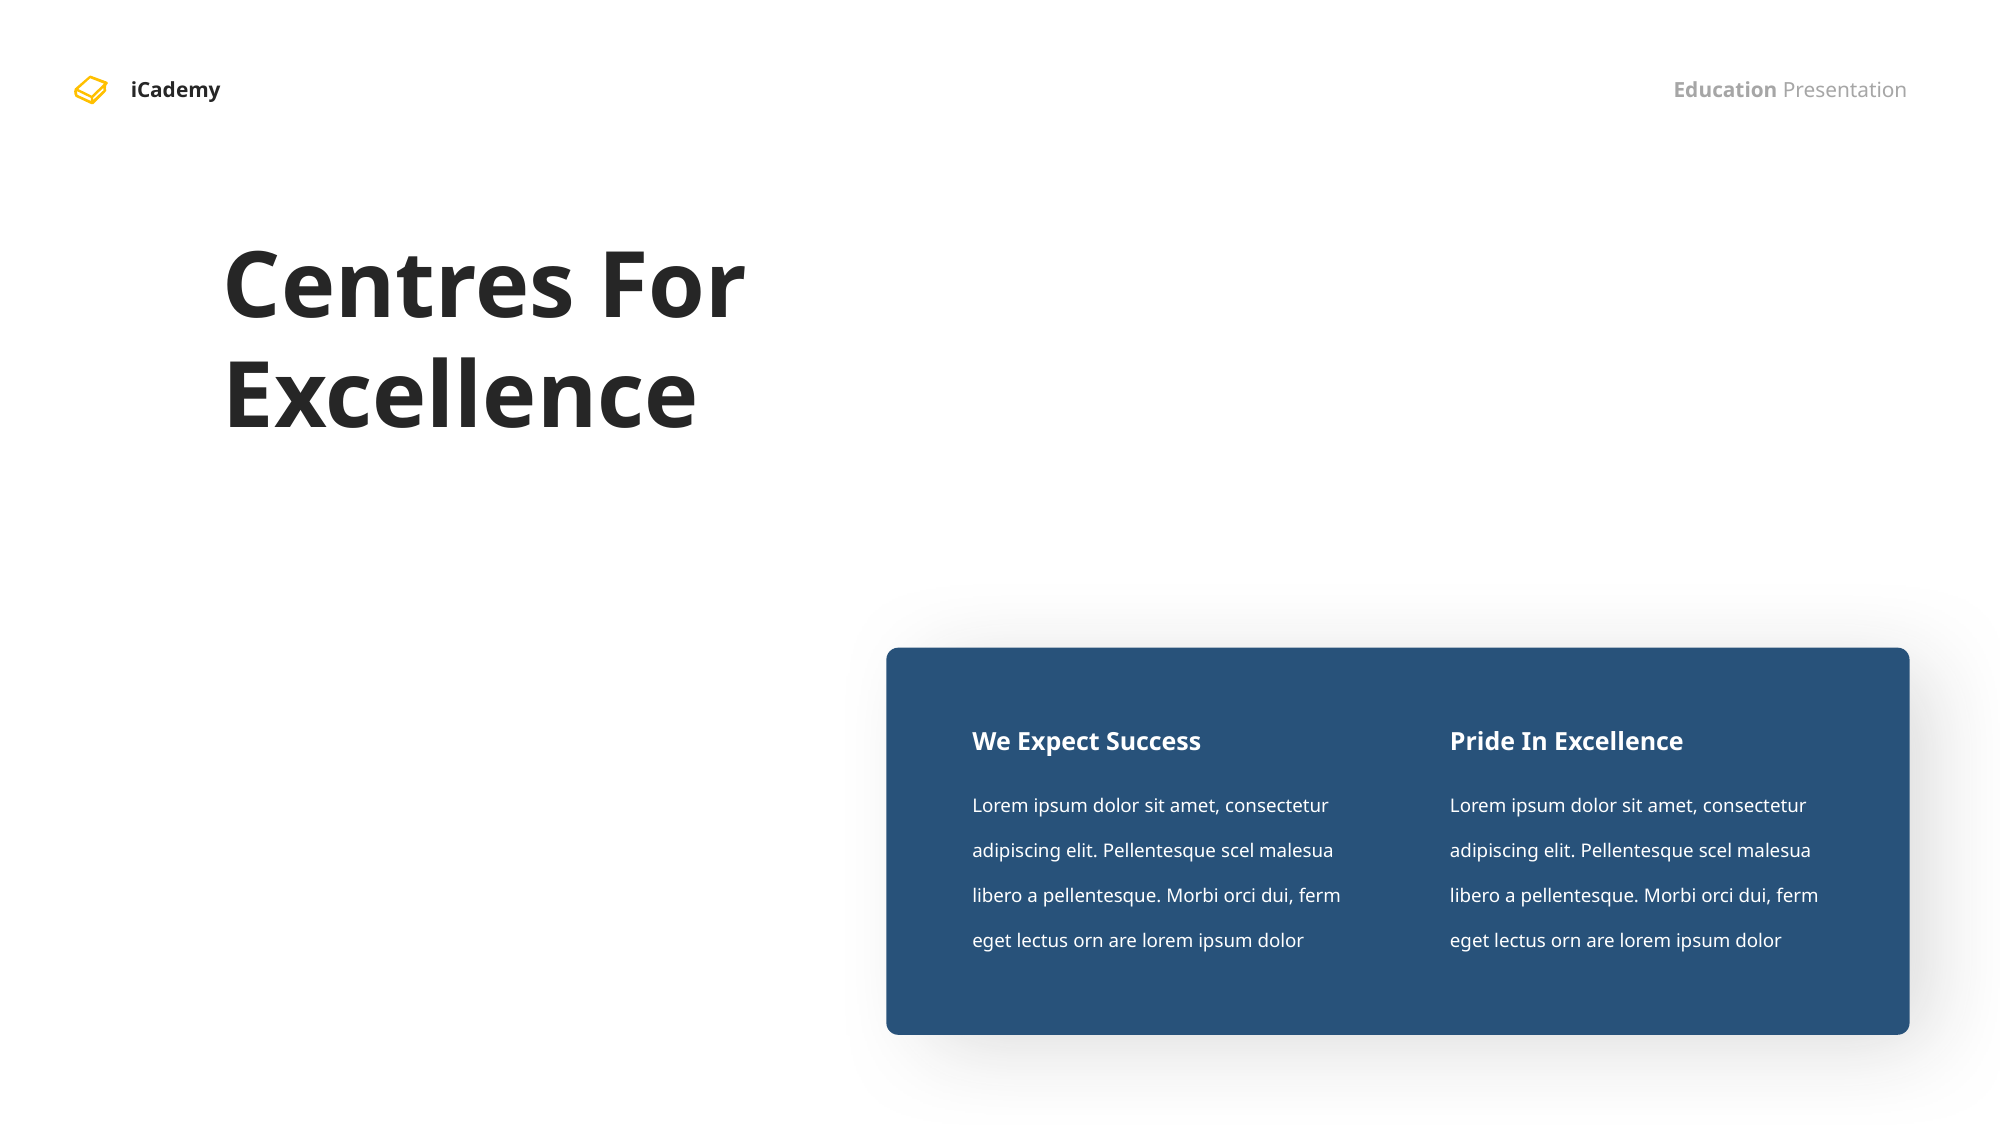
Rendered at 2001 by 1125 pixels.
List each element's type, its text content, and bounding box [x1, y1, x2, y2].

text_box Lorem ipsum dolor sit amet, consectetur adipiscing elit. Pellentesque scel malesua libero a pellentesque. Morbi orci dui, ferm eget lectus orn are lorem ipsum dolor [1037, 763, 1361, 959]
text_box Pride In Excellence [1435, 717, 1750, 763]
text_box [74, 75, 108, 105]
text_box iCademy [115, 69, 248, 110]
text_box We Expect Success [1037, 717, 1272, 763]
text_box Lorem ipsum dolor sit amet, consectetur adipiscing elit. Pellentesque scel malesua libero a pellentesque. Morbi orci dui, ferm eget lectus orn are lorem ipsum dolor [1435, 763, 1839, 959]
picture [0, 0, 2000, 1125]
text_box [1037, 646, 1911, 1036]
text_box Centres For Excellence [208, 218, 829, 454]
